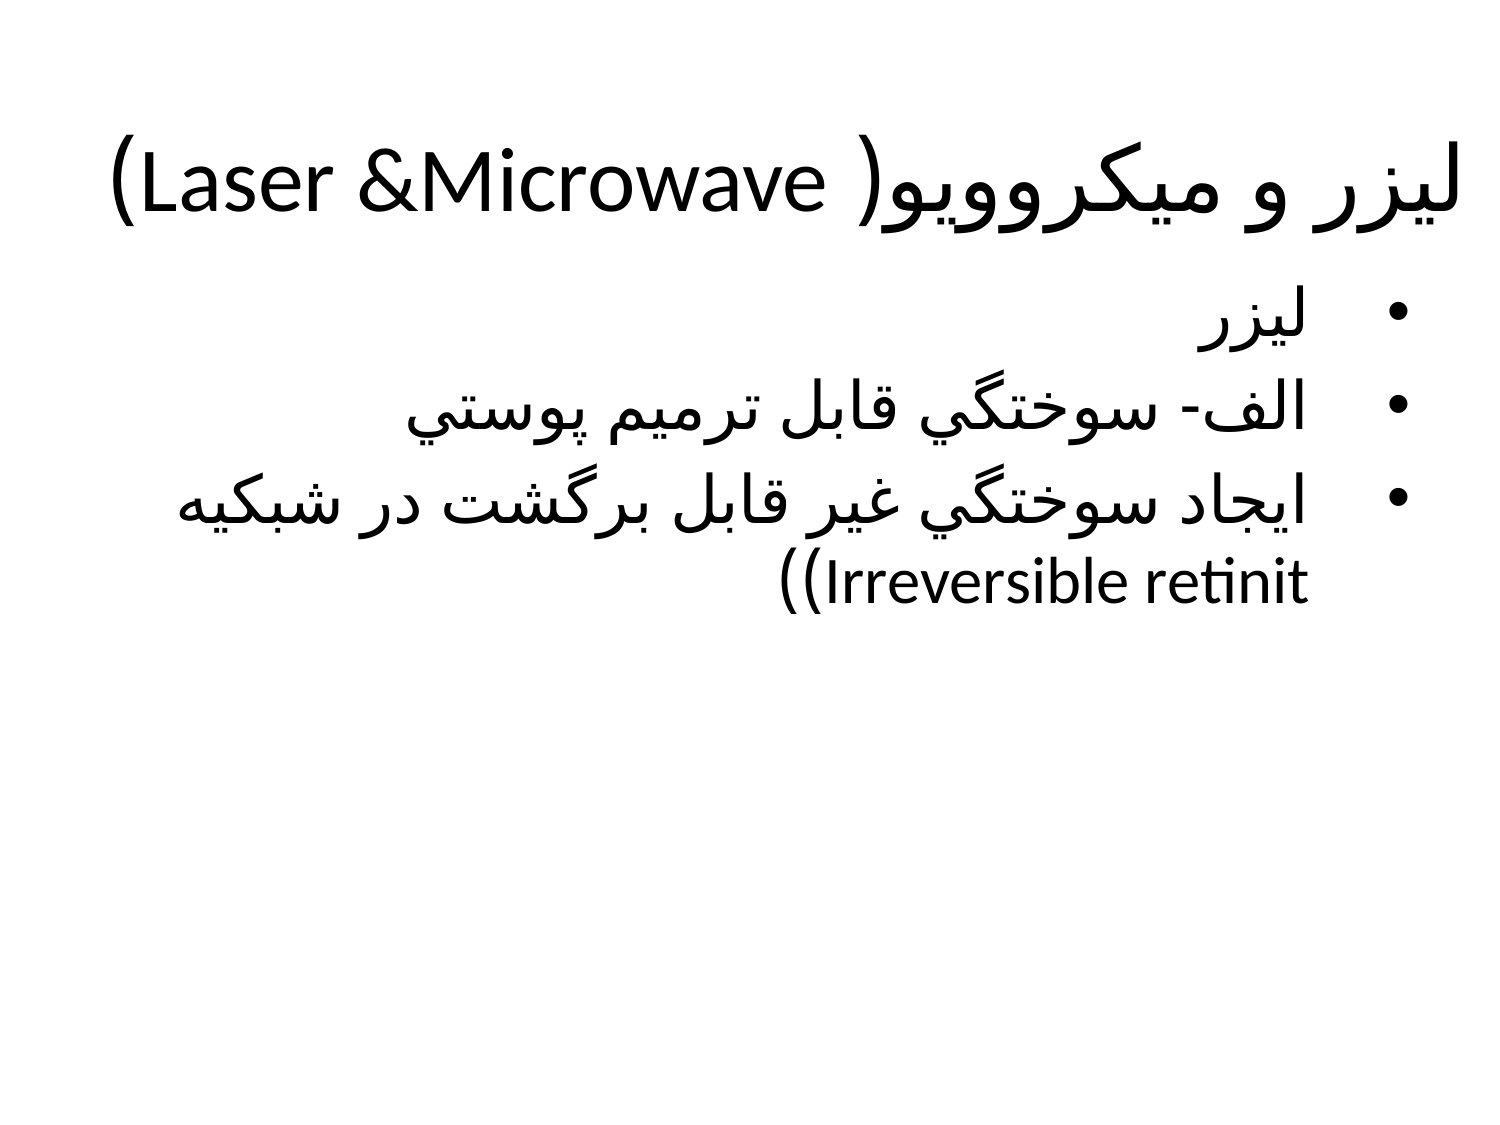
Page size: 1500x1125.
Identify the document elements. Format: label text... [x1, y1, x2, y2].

title ليزر و ميكروويو( Laser &Microwave) [75, 62, 1500, 288]
list ليزر الف- سوختگي قابل ترميم پوستي ايجاد سوختگي غير قابل برگشت در شبكيه Irreversible retinit)) [75, 262, 1425, 1005]
